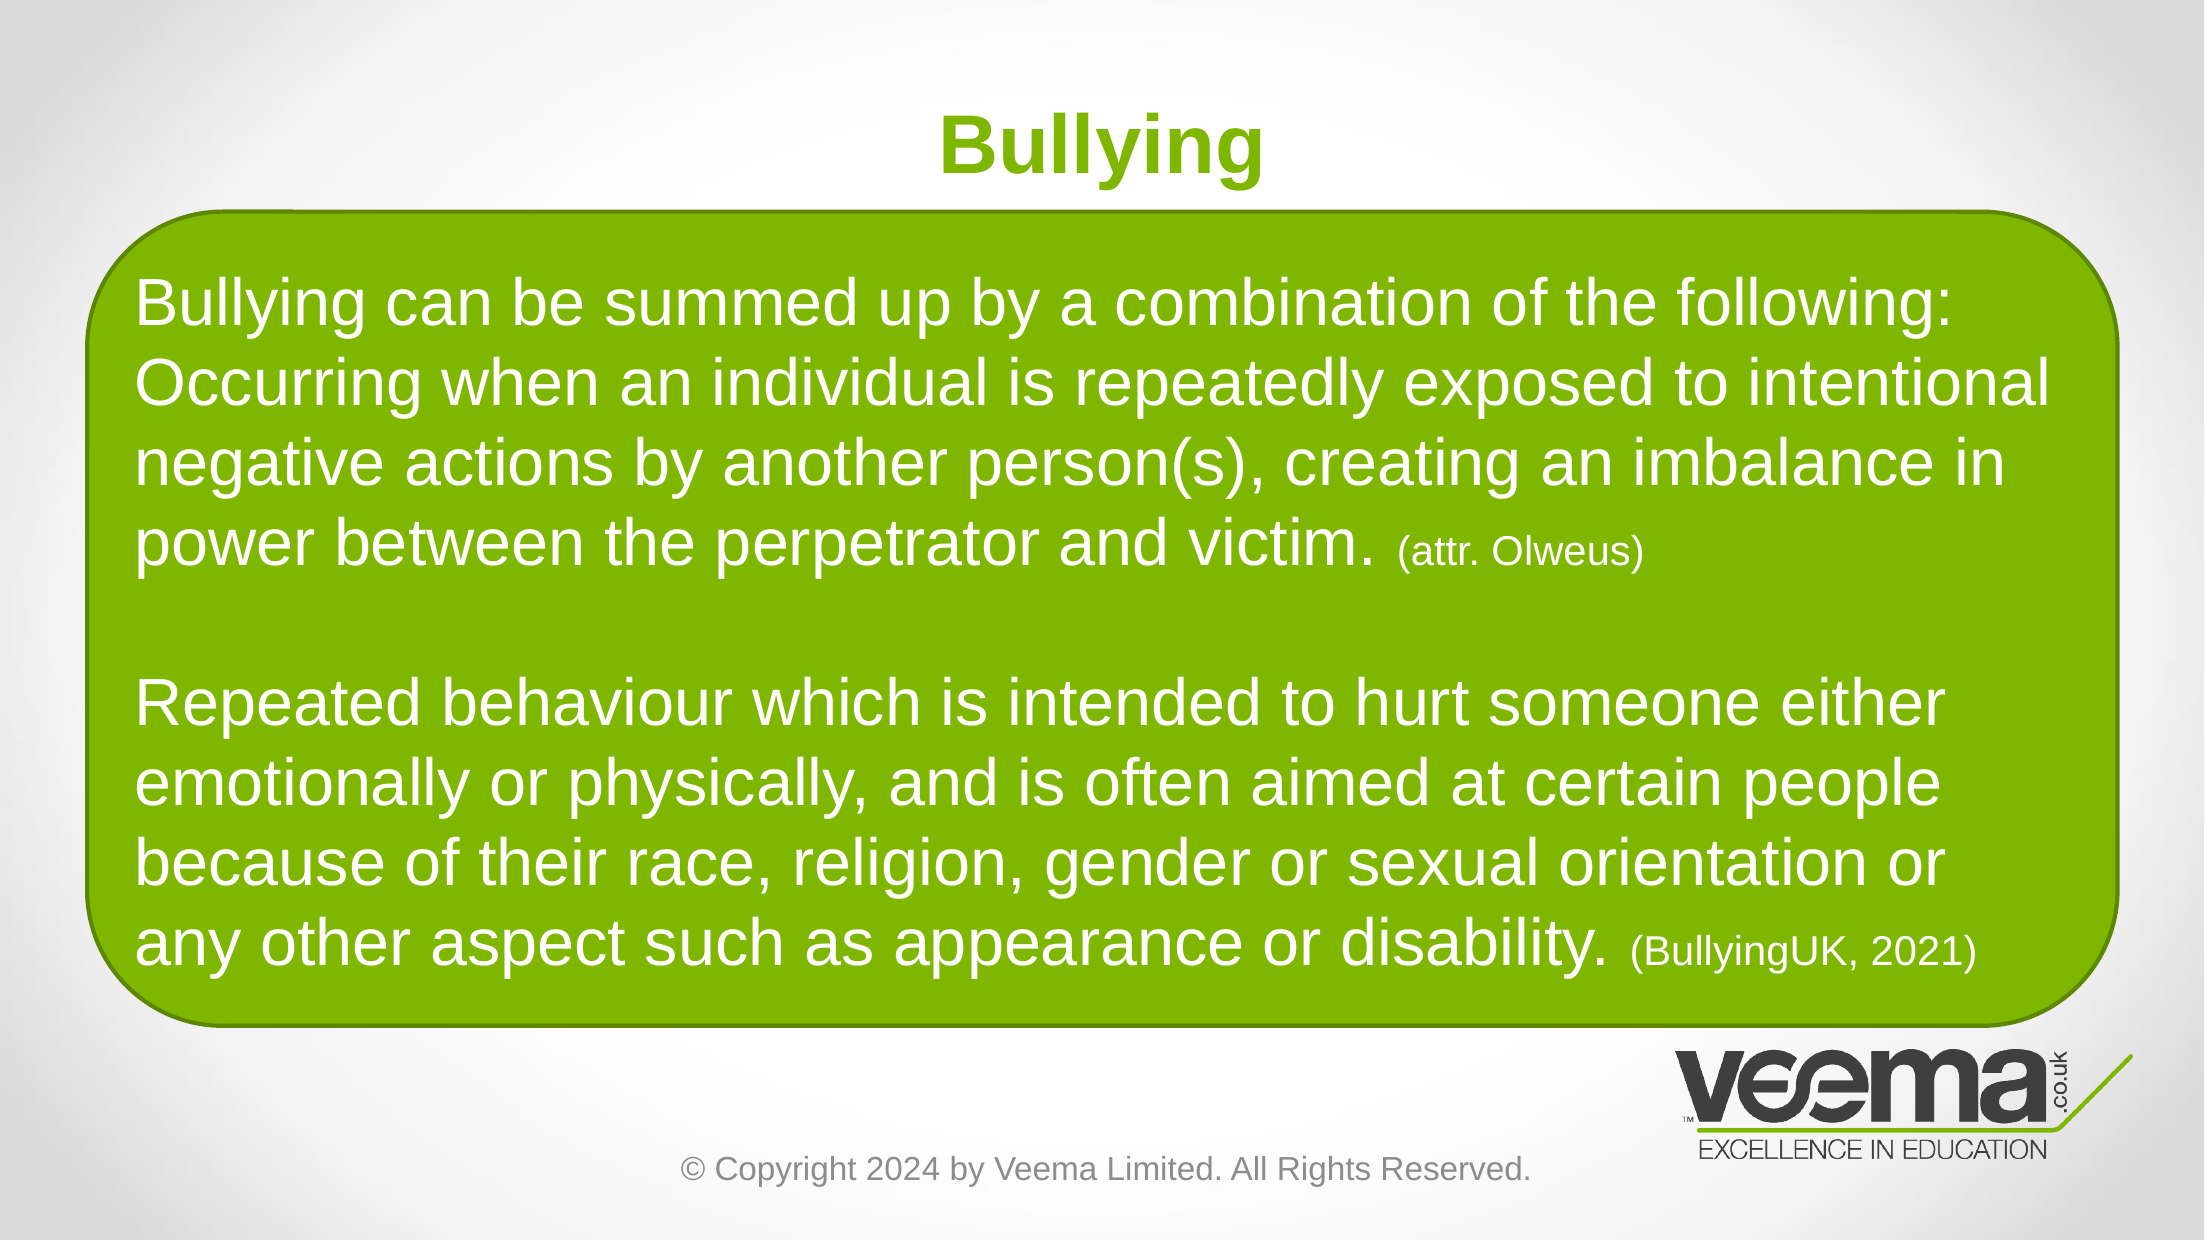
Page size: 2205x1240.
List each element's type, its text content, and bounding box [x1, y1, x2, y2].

picture [0, 0, 2205, 1240]
title Bullying [109, 82, 2095, 268]
text_box Bullying can be summed up by a combination of the following: Occurring when an individual is repeatedly exposed to intentional negative actions by another person(s), creating an imbalance in power between the perpetrator and victim. (attr. Olweus) Repeated behaviour which is intended to hurt someone either emotionally or physically, and is often aimed at certain people because of their race, religion, gender or sexual orientation or any other aspect such as appearance or disability. (BullyingUK, 2021) [85, 209, 2120, 1028]
